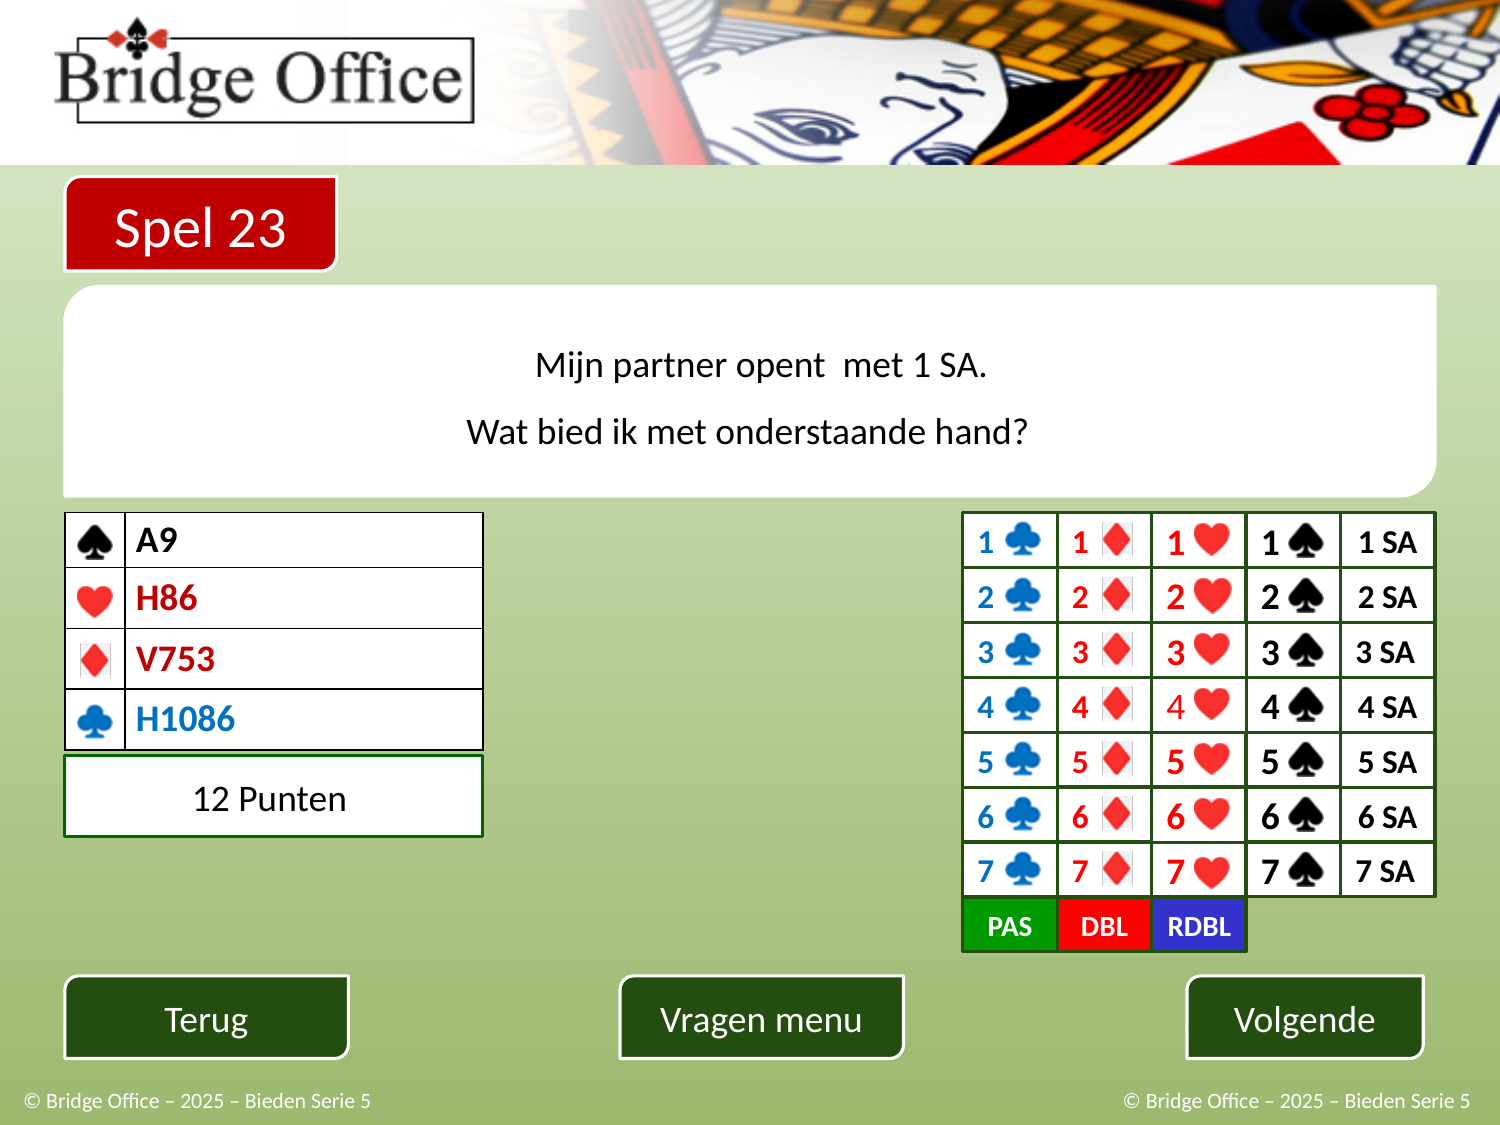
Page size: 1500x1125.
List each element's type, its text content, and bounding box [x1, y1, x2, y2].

text_box Spel 23 [63, 178, 339, 273]
text_box 6 [961, 786, 1056, 841]
text_box Volgende [1185, 974, 1425, 1061]
picture [1288, 796, 1324, 833]
text_box 3 SA [1339, 621, 1437, 676]
text_box Mijn partner opent met 1 SA. [508, 332, 1015, 393]
table_cell [66, 690, 124, 749]
text_box 12 Punten [63, 754, 484, 838]
picture [1004, 796, 1041, 833]
text_box 5 SA [1339, 734, 1437, 786]
picture [77, 643, 114, 679]
picture [1193, 798, 1230, 830]
picture [1194, 633, 1230, 666]
picture [1193, 743, 1230, 776]
text_box 5 [1059, 734, 1153, 786]
text_box 1 [1153, 511, 1245, 569]
table_cell H1086 [126, 690, 482, 749]
text_box 7 SA [1339, 844, 1437, 898]
text_box 7 [1056, 841, 1150, 898]
text_box 7 [1245, 841, 1339, 898]
text_box Wat bied ik met onderstaande hand? [451, 399, 1072, 460]
picture [0, 0, 1500, 166]
text_box 3 [1150, 621, 1245, 676]
table_cell H86 [126, 568, 482, 628]
picture [1004, 851, 1041, 887]
picture [1193, 578, 1232, 614]
text_box 6 [1056, 786, 1150, 841]
text_box 2 [1153, 569, 1245, 621]
picture [1288, 851, 1324, 887]
picture [1004, 631, 1041, 668]
text_box 6 [1245, 786, 1339, 841]
table_cell [66, 568, 124, 628]
picture [1099, 686, 1135, 723]
text_box 1 [961, 511, 1059, 569]
text_box 3 [1245, 621, 1339, 676]
table_cell V753 [126, 629, 482, 688]
text_box 4 [1245, 676, 1339, 734]
picture [77, 585, 114, 618]
text_box [63, 284, 1437, 498]
picture [1099, 851, 1135, 887]
picture [1288, 521, 1325, 558]
picture [1288, 686, 1324, 723]
picture [1288, 631, 1324, 668]
picture [1099, 522, 1135, 558]
text_box 2 SA [1339, 569, 1437, 621]
text_box 7 [1150, 841, 1245, 898]
table_header [66, 513, 124, 567]
text_box 1 [1059, 511, 1153, 569]
picture [1193, 688, 1230, 721]
text_box 5 [1248, 734, 1339, 786]
picture [1288, 576, 1324, 613]
picture [1099, 796, 1135, 833]
table_cell [66, 629, 124, 688]
text_box © Bridge Office – 2025 – Bieden Serie 5 [1107, 1079, 1500, 1121]
picture [1099, 631, 1135, 668]
text_box 5 [1153, 734, 1248, 786]
text_box 5 [961, 734, 1059, 786]
text_box 6 [1150, 786, 1245, 841]
text_box RDBL [1153, 898, 1248, 953]
text_box 3 [1056, 621, 1150, 676]
text_box Vragen menu [618, 974, 906, 1061]
text_box PAS [961, 896, 1059, 953]
text_box Terug [63, 974, 350, 1061]
picture [1193, 523, 1230, 556]
picture [1004, 576, 1041, 613]
text_box DBL [1059, 898, 1153, 953]
text_box 1 SA [1342, 511, 1437, 569]
text_box 2 [1056, 569, 1153, 621]
text_box 7 [961, 841, 1056, 896]
text_box 6 SA [1339, 786, 1437, 844]
picture [1004, 741, 1041, 778]
picture [1099, 577, 1135, 613]
picture [1099, 741, 1135, 778]
text_box 4 SA [1339, 676, 1437, 734]
picture [1193, 857, 1230, 890]
picture [1004, 686, 1041, 723]
table_header A9 [126, 513, 482, 567]
text_box © Bridge Office – 2025 – Bieden Serie 5 [8, 1079, 393, 1121]
text_box 4 [1150, 676, 1245, 734]
text_box 4 [961, 676, 1059, 734]
picture [1004, 521, 1041, 558]
text_box 2 [961, 569, 1056, 621]
text_box 2 [1245, 569, 1339, 621]
picture [77, 703, 114, 740]
text_box 3 [961, 621, 1056, 676]
picture [1288, 741, 1324, 778]
text_box 1 [1245, 511, 1342, 569]
picture [77, 524, 114, 561]
text_box 4 [1059, 676, 1150, 734]
